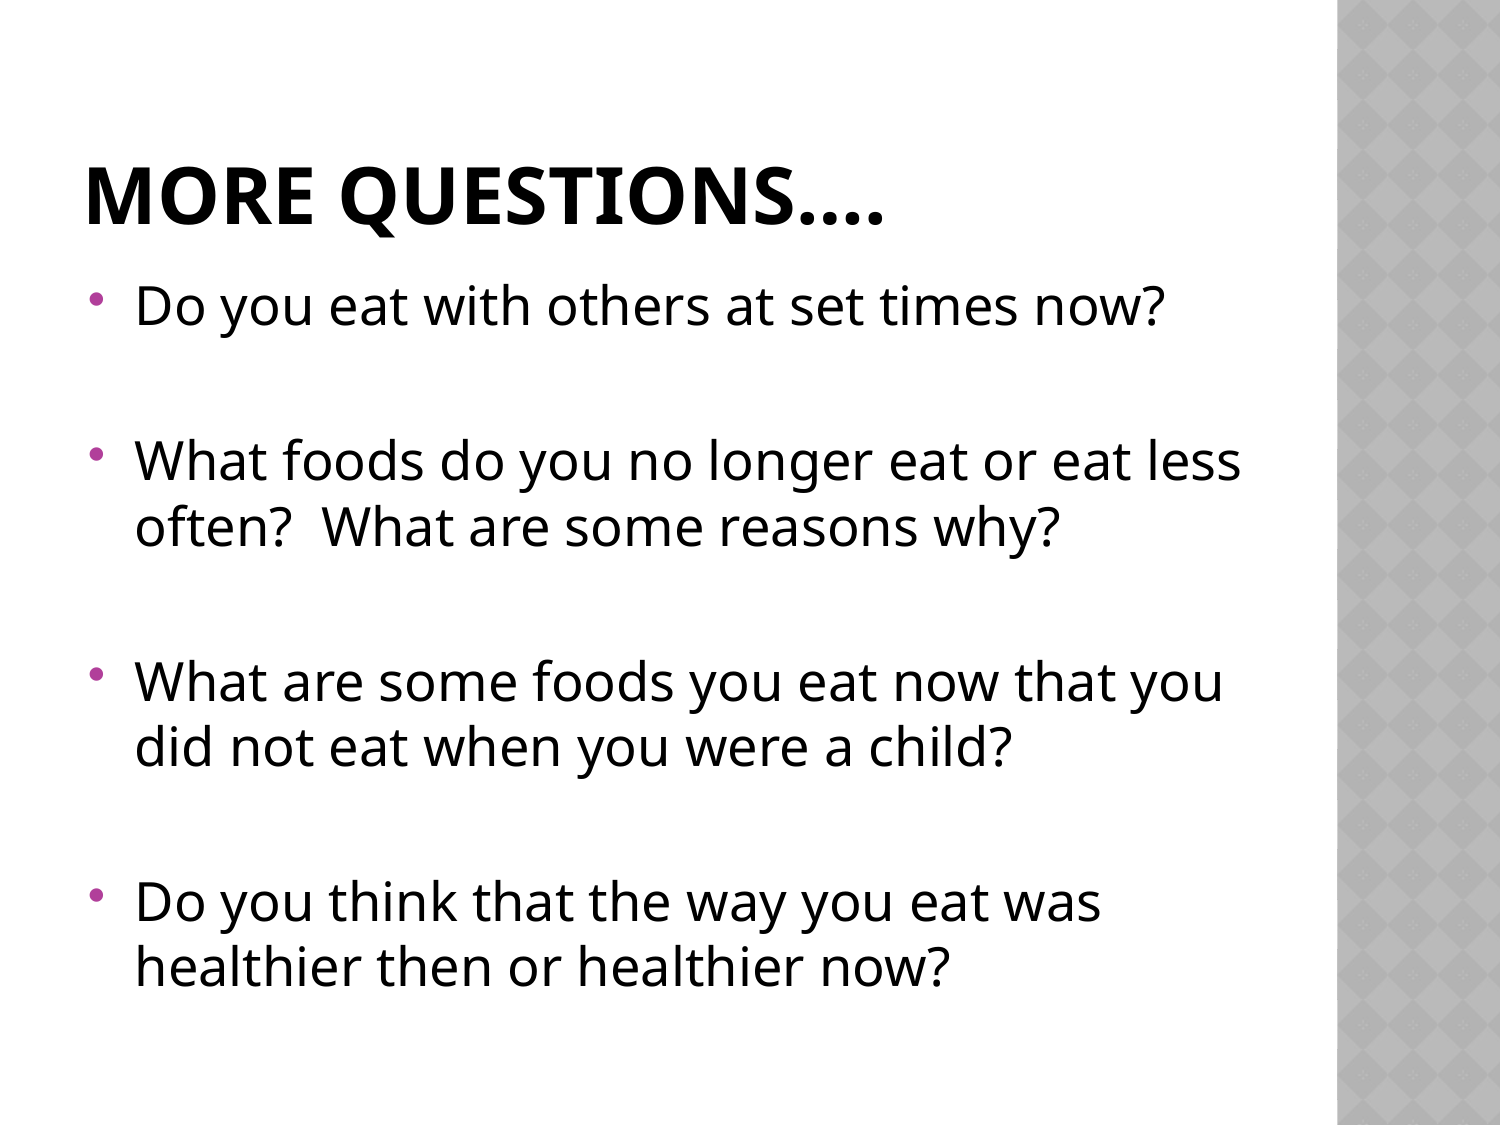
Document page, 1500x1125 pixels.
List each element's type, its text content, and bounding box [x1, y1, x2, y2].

title More questions…. [75, 52, 1263, 240]
list Do you eat with others at set times now? What foods do you no longer eat or eat less often? What are some reasons why? What are some foods you eat now that you did not eat when you were a child? Do you think that the way you eat was healthier then or healthier now? [75, 264, 1263, 1059]
